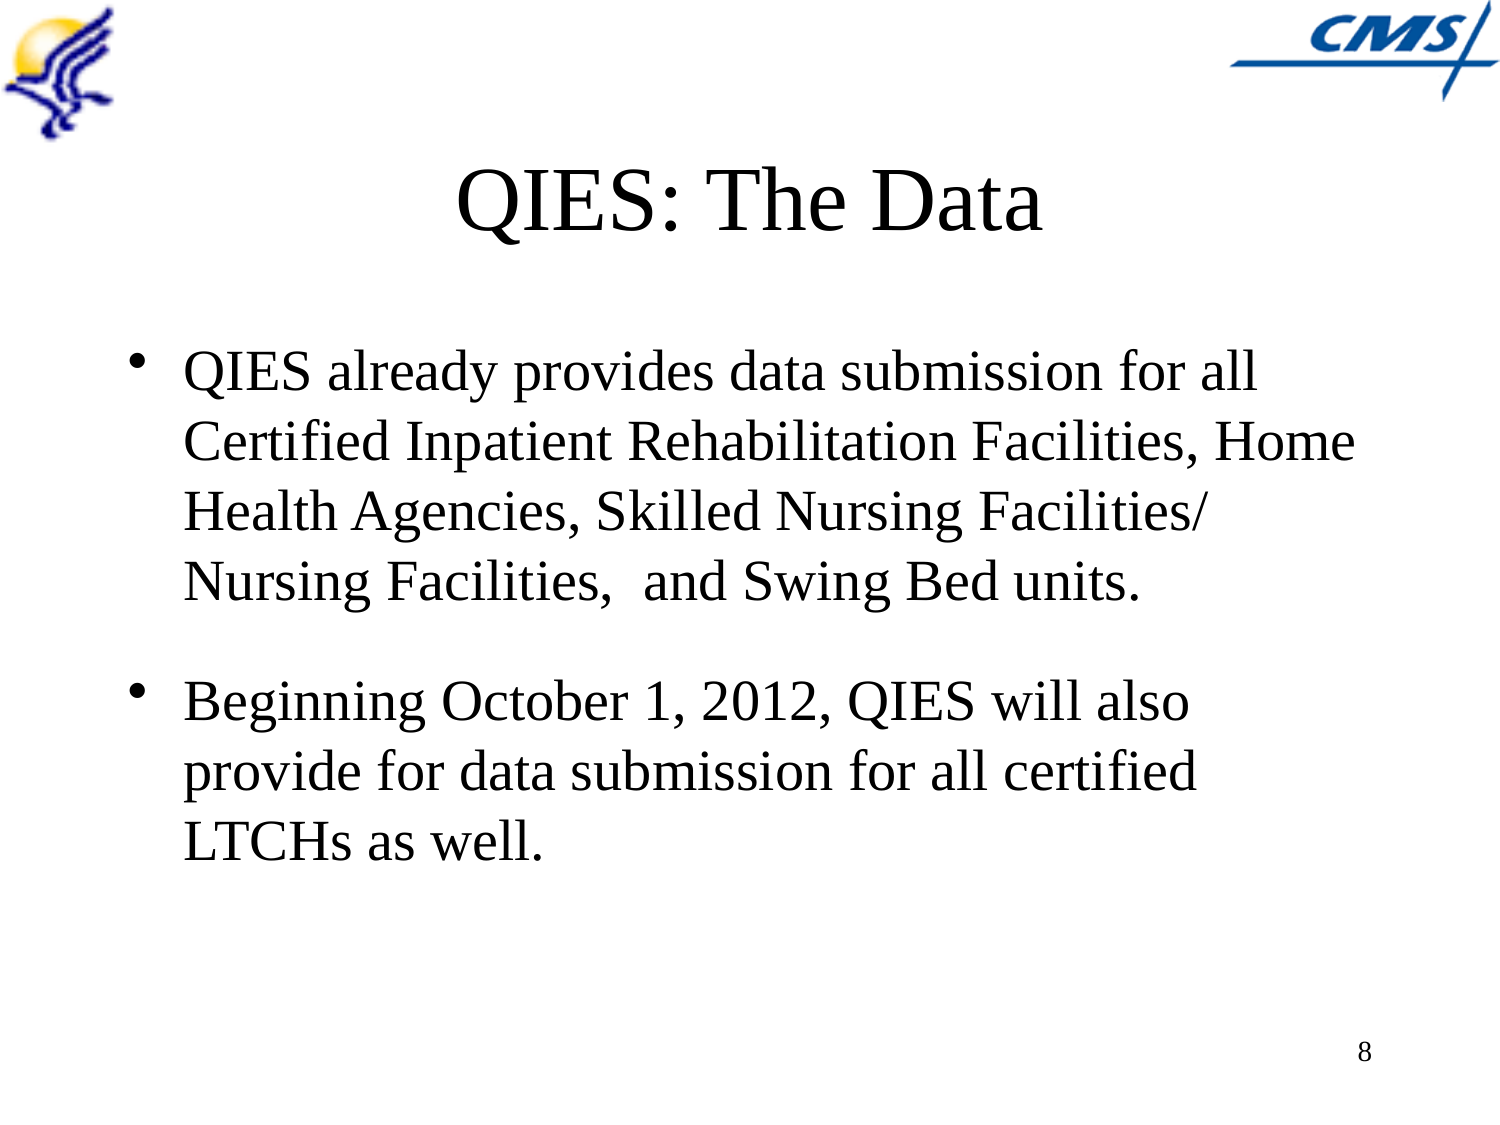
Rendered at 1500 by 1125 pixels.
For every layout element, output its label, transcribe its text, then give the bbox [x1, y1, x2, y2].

slide_number 8 [1074, 1024, 1388, 1101]
picture [0, 0, 125, 150]
picture [1224, 0, 1500, 102]
list QIES already provides data submission for all Certified Inpatient Rehabilitation Facilities, Home Health Agencies, Skilled Nursing Facilities/ Nursing Facilities, and Swing Bed units. Beginning October 1, 2012, QIES will also provide for data submission for all certified LTCHs as well. [112, 324, 1388, 1001]
title QIES: The Data [112, 99, 1388, 288]
